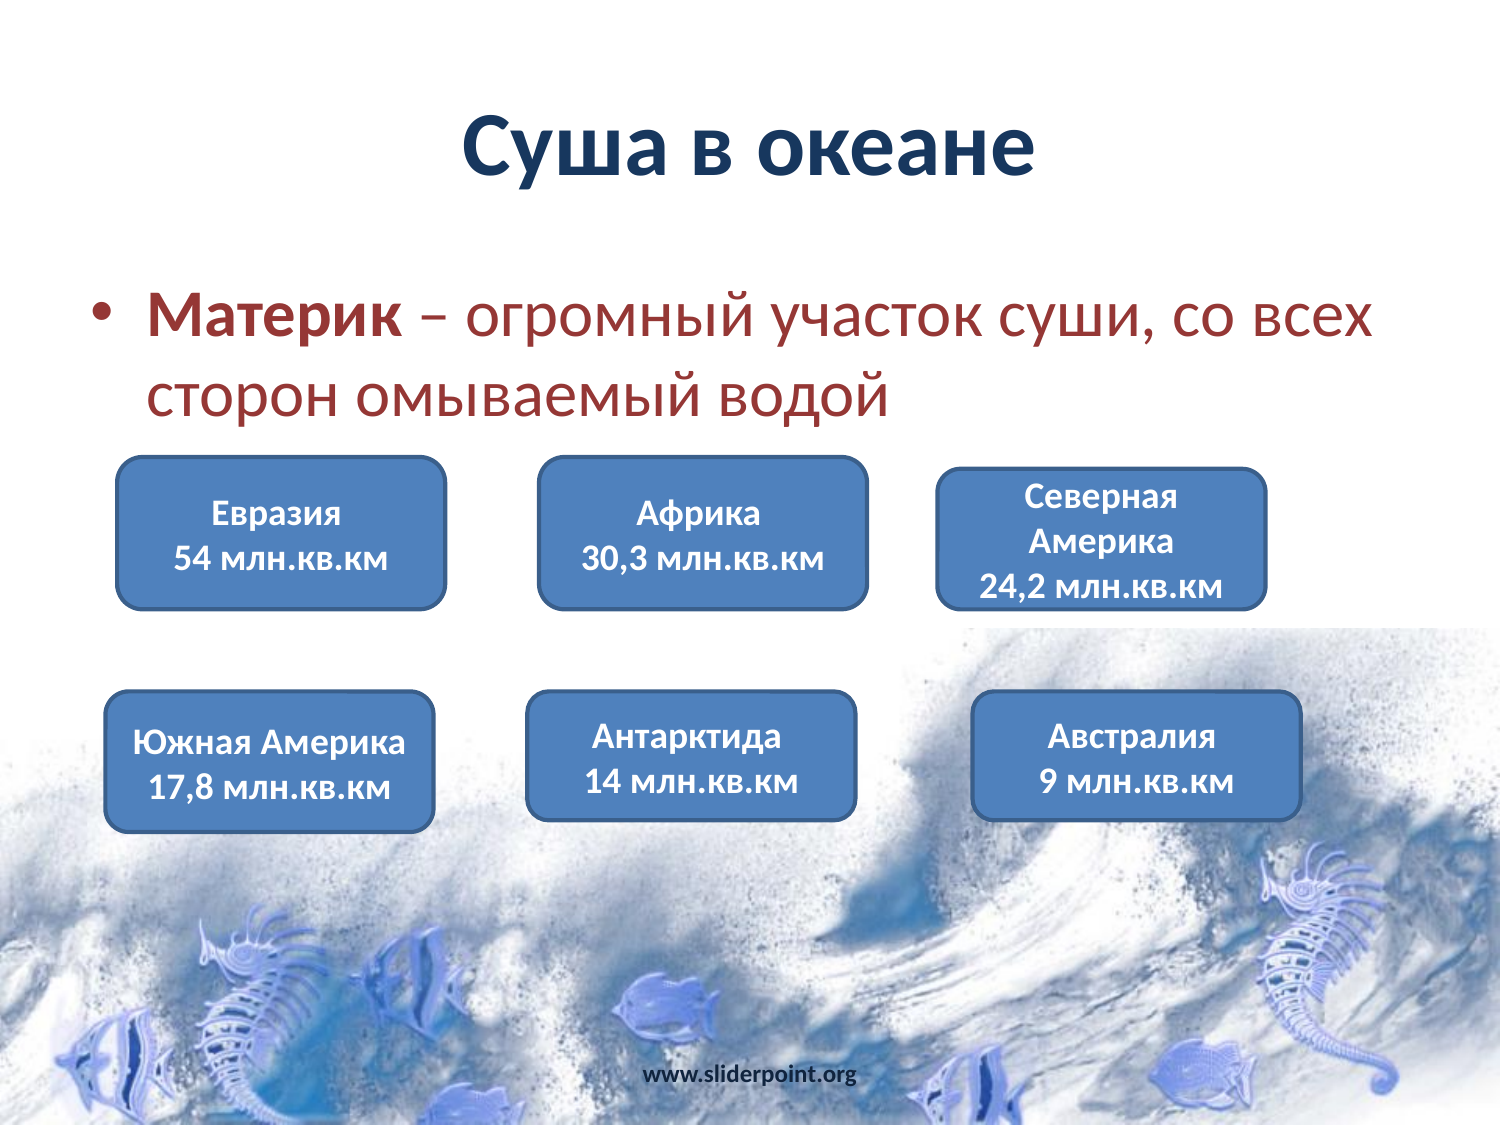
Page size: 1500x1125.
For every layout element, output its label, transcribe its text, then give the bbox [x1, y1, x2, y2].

footer www.sliderpoint.org [512, 1042, 988, 1103]
list Материк – огромный участок суши, со всех сторон омываемый водой [74, 262, 1426, 1006]
text_box Австралия 9 млн.кв.км [970, 689, 1303, 823]
text_box Африка 30,3 млн.кв.км [536, 454, 870, 612]
picture [0, 628, 1500, 1125]
text_box Северная Америка 24,2 млн.кв.км [935, 466, 1268, 612]
text_box Евразия 54 млн.кв.км [115, 454, 448, 612]
title Суша в океане [75, 45, 1425, 233]
text_box Южная Америка 17,8 млн.кв.км [103, 689, 436, 835]
text_box Антарктида 14 млн.кв.км [525, 689, 858, 823]
